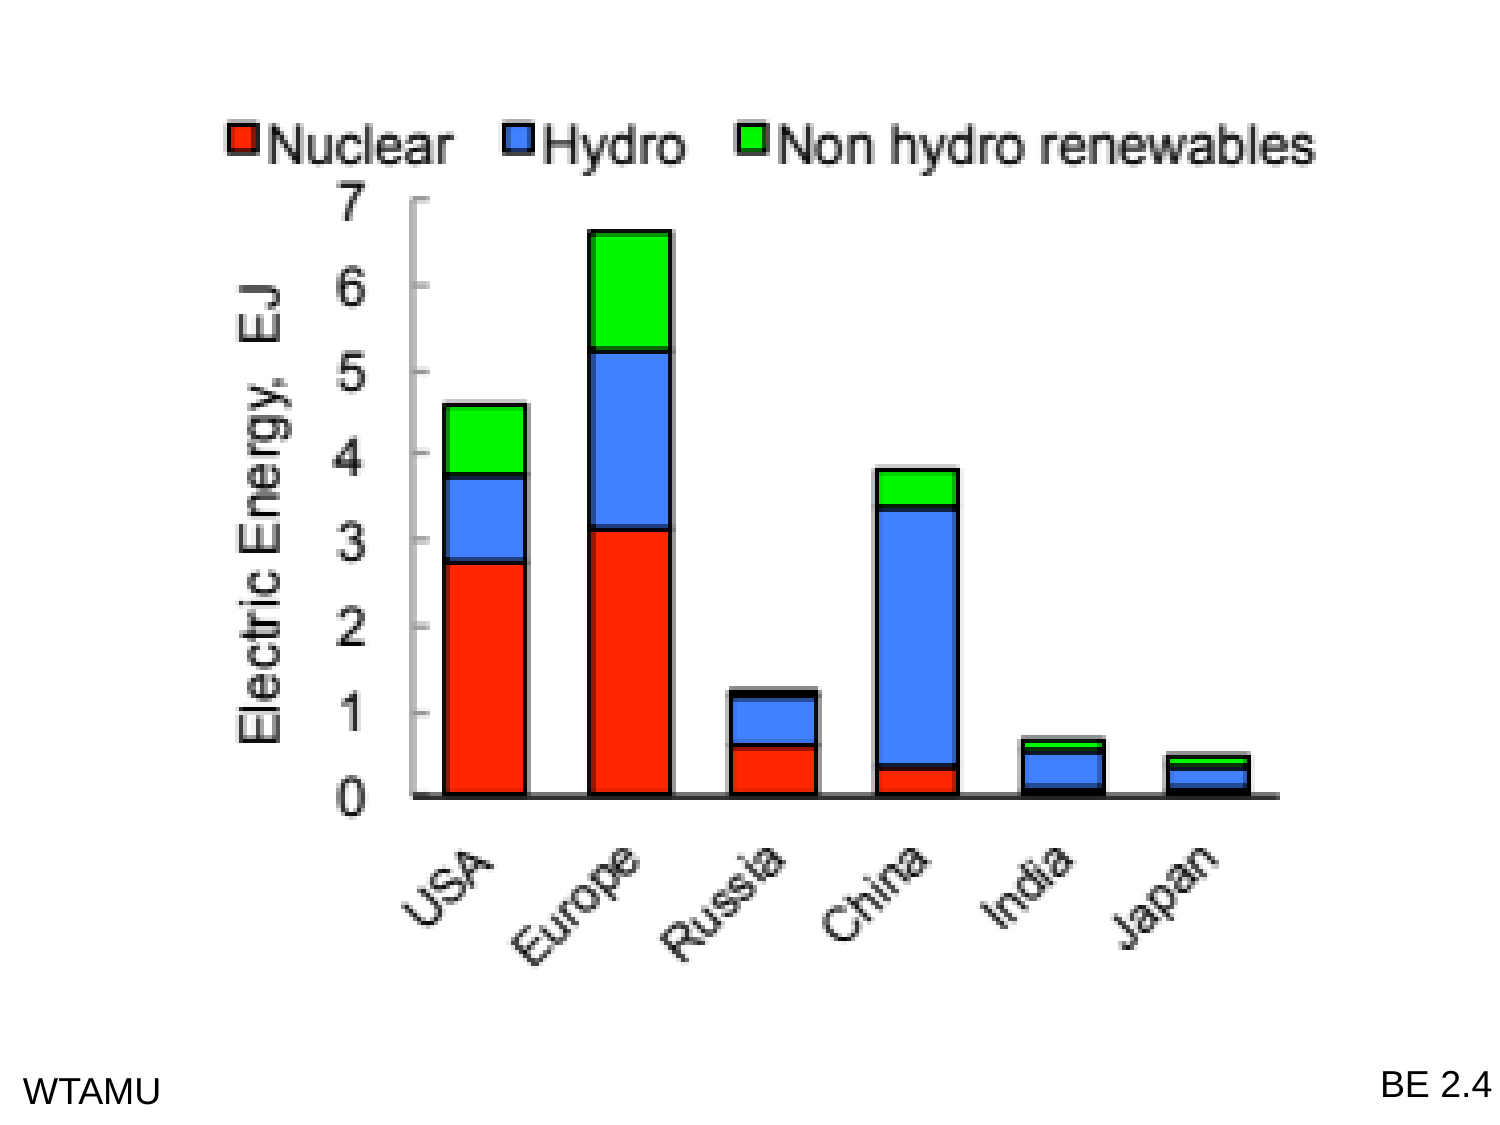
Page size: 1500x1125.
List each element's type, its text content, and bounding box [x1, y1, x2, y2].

picture [171, 59, 1345, 1019]
text_box WTAMU [15, 1060, 170, 1120]
text_box BE 2.4 [1344, 1053, 1500, 1113]
